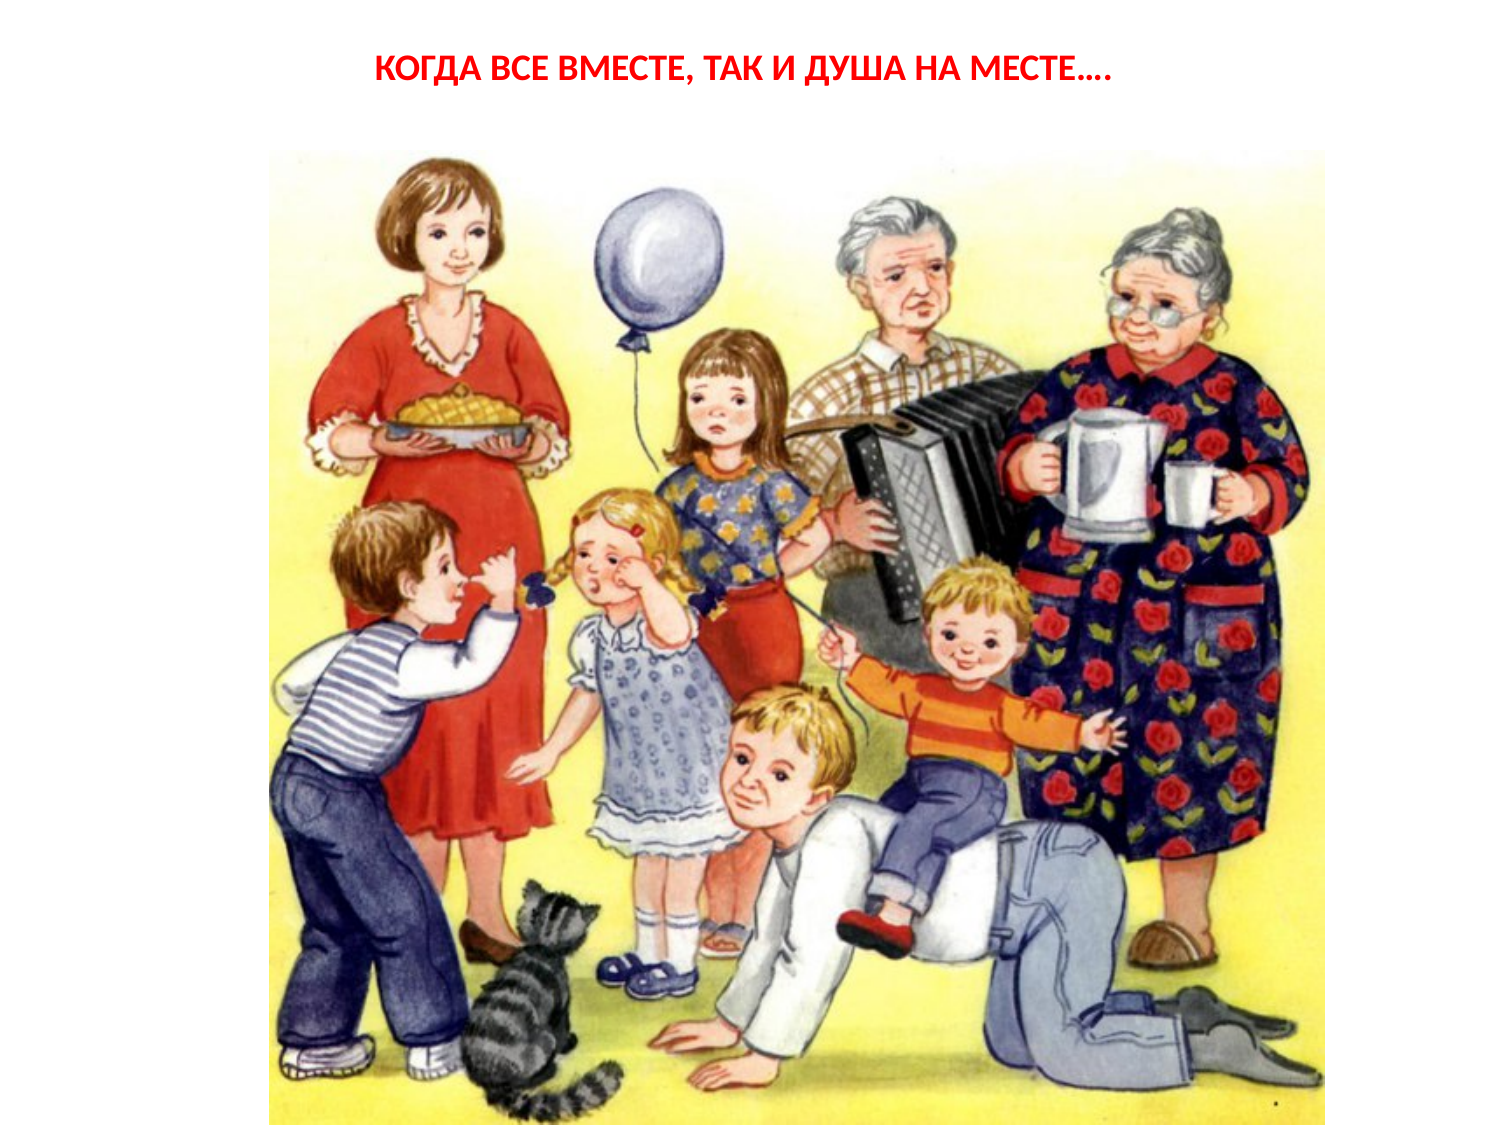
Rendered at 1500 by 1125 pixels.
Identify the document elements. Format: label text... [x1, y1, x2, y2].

picture [269, 150, 1325, 1125]
text_box КОГДА ВСЕ ВМЕСТЕ, ТАК И ДУША НА МЕСТЕ…. [81, 35, 1407, 95]
